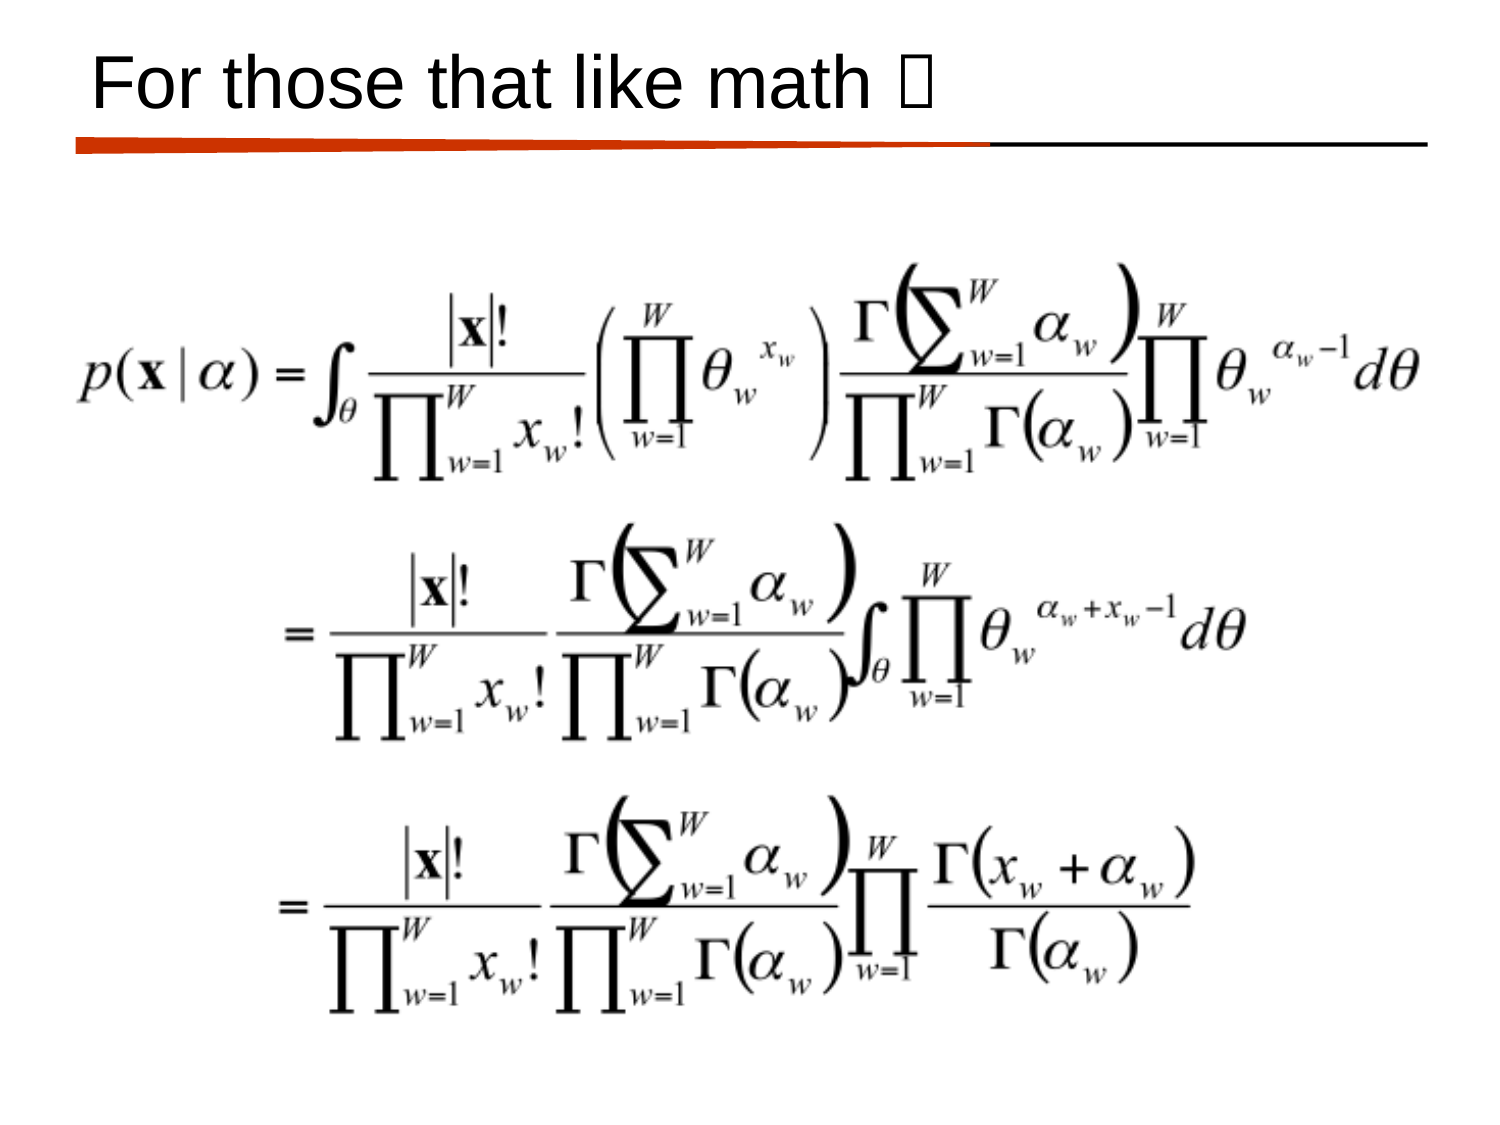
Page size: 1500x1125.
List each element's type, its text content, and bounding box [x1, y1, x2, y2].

title For those that like math  [74, 24, 1426, 133]
picture [74, 224, 1438, 1052]
